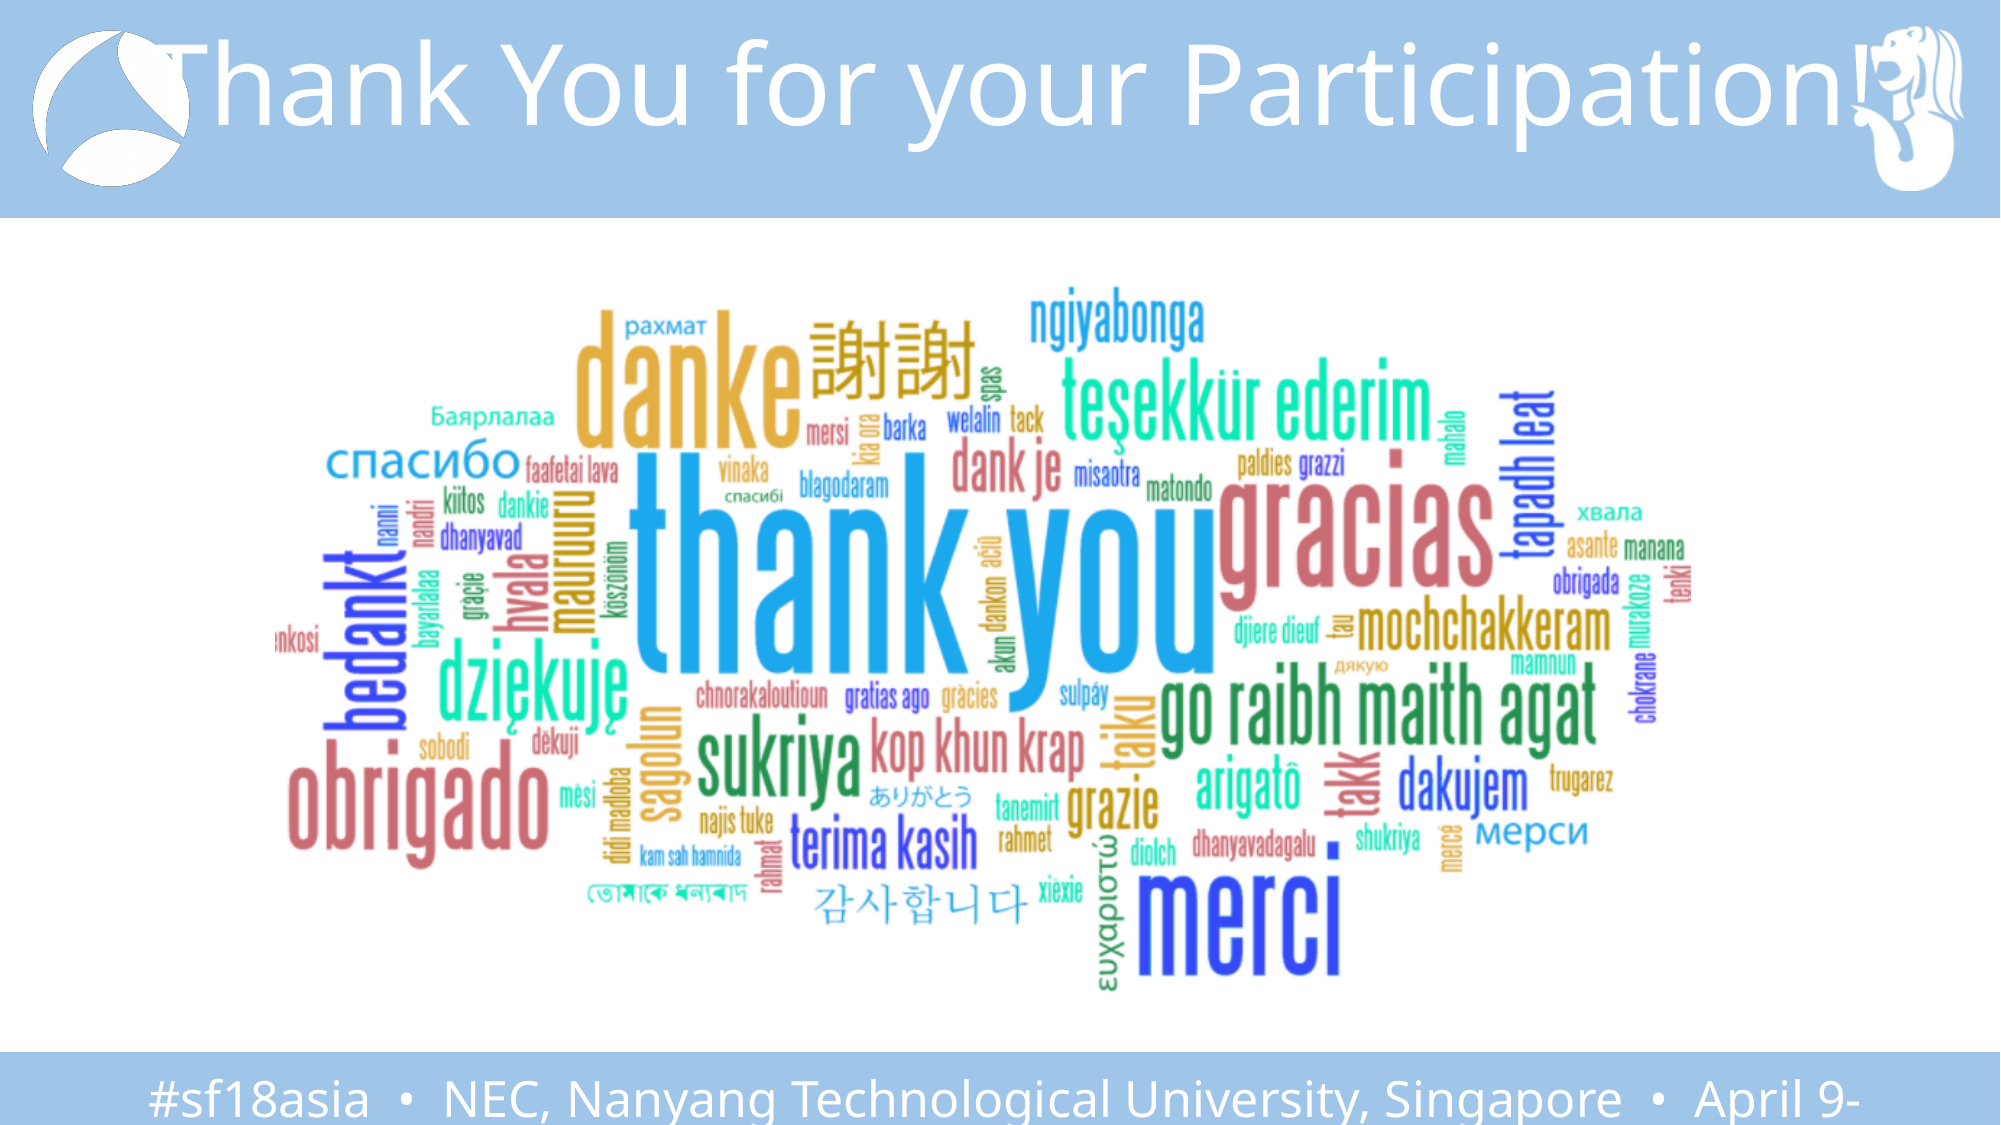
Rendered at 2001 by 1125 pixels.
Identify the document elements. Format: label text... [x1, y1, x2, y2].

picture [275, 231, 1691, 1020]
picture [32, 155, 190, 187]
title Thank You for your Participation! [31, 24, 1994, 155]
picture [1849, 155, 1964, 191]
